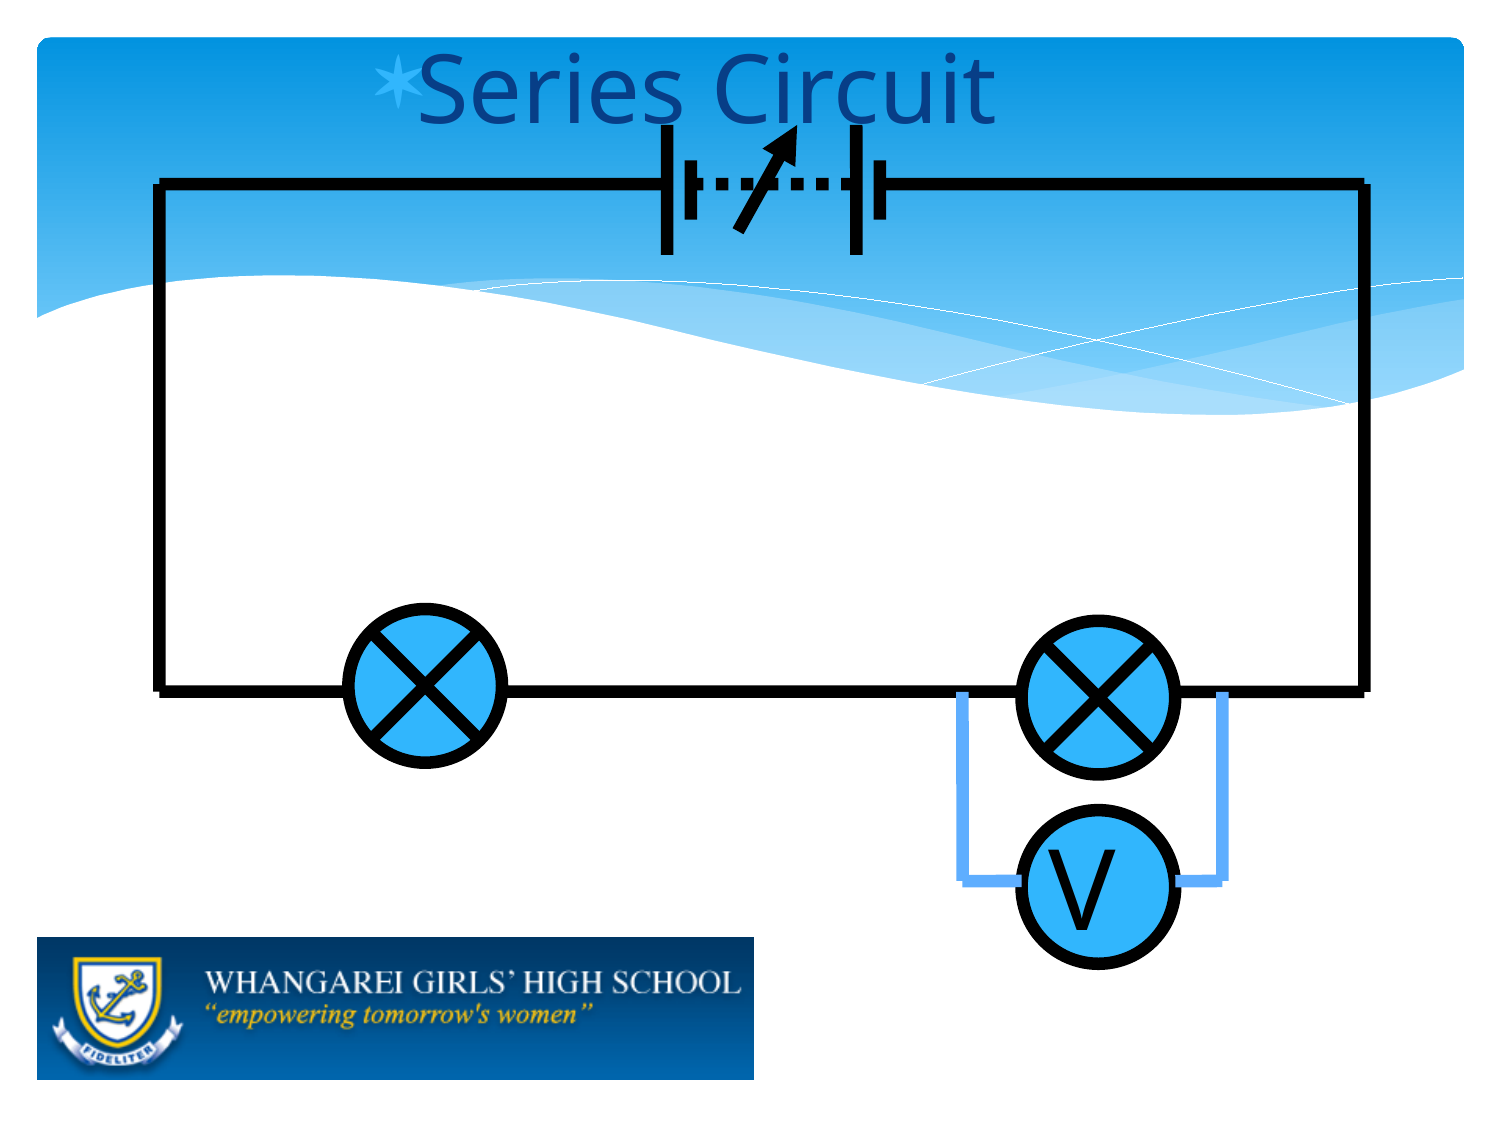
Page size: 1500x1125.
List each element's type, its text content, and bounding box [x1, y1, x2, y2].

picture [37, 937, 754, 1080]
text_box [159, 124, 1365, 964]
list Series Circuit [360, 42, 1459, 150]
